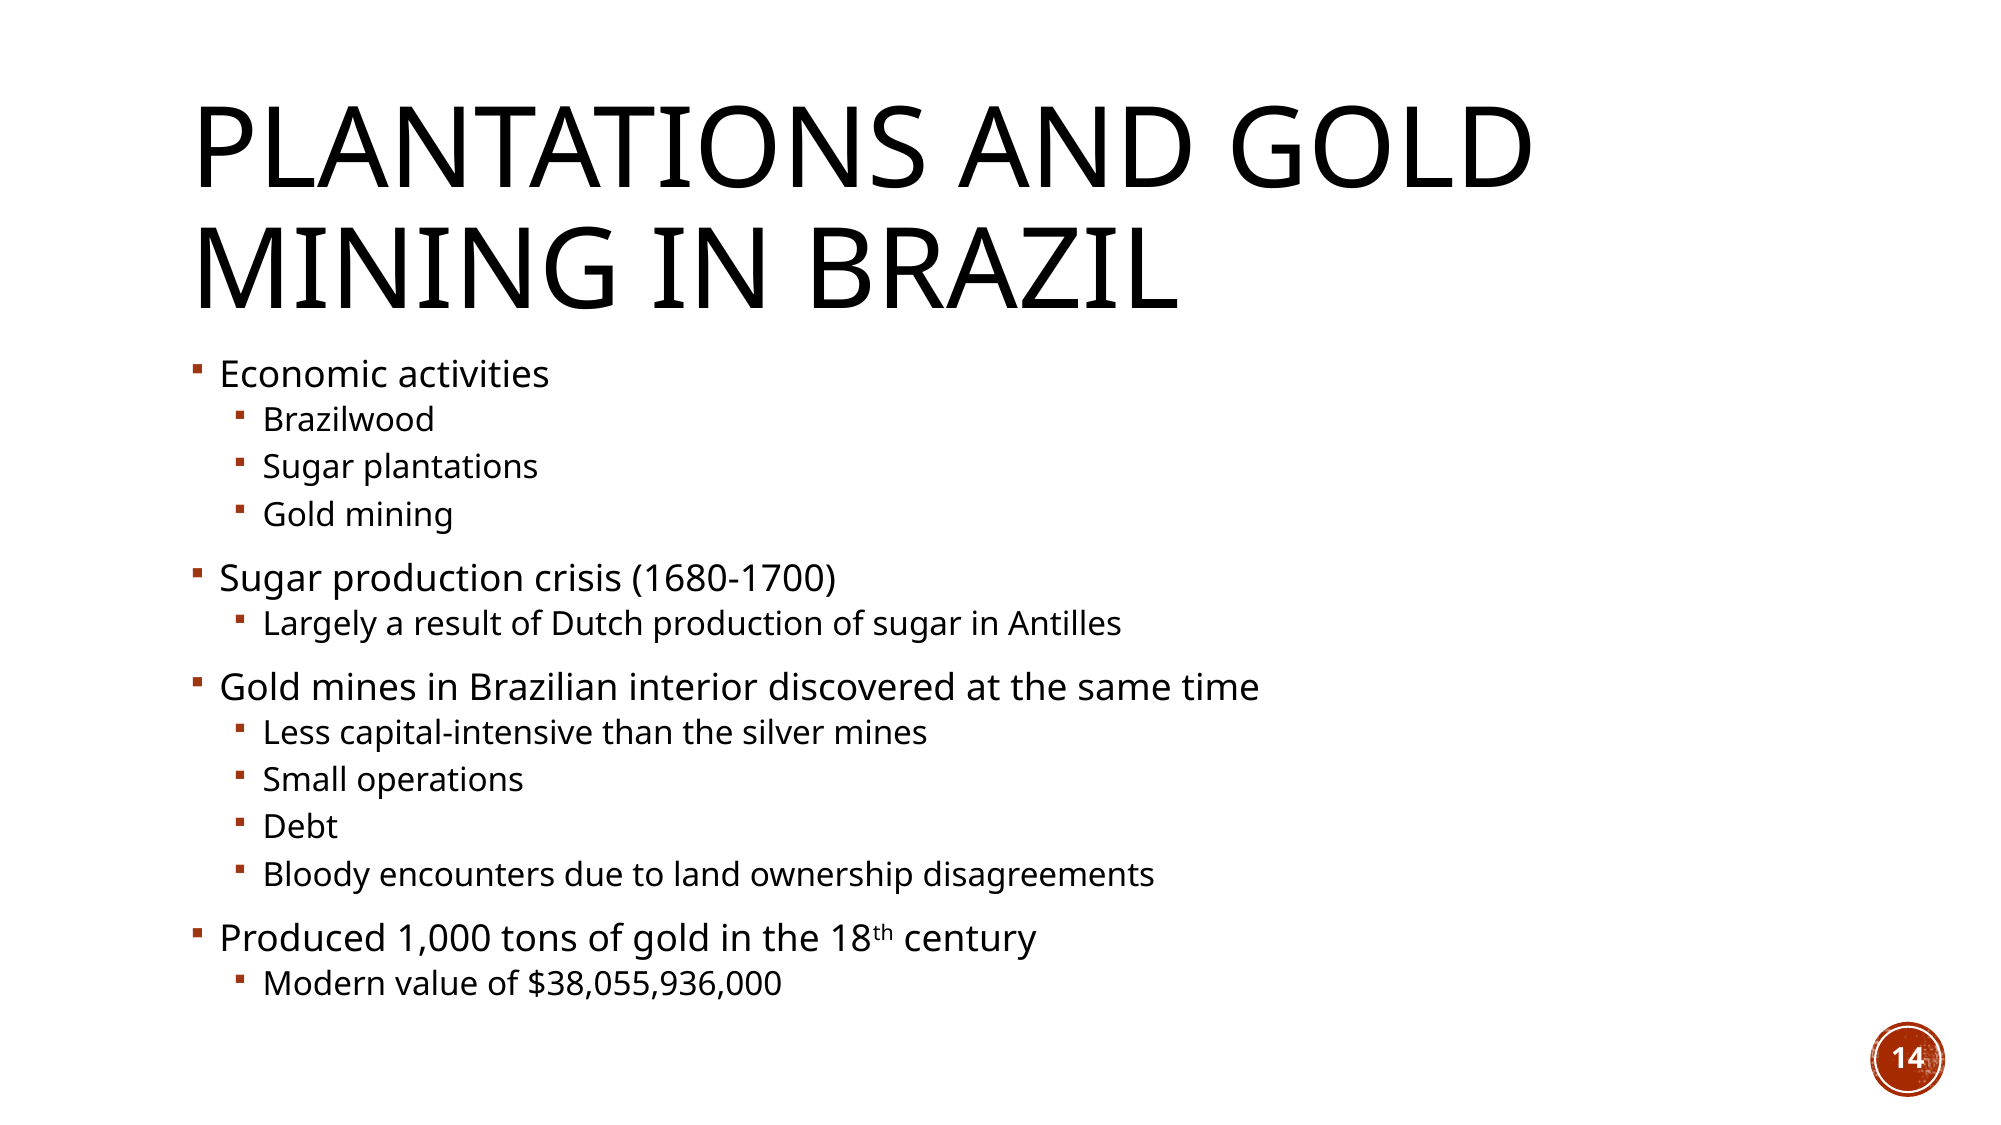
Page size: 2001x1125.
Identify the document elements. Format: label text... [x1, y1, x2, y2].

slide_number 14 [1855, 1028, 1961, 1089]
list Economic activities Brazilwood Sugar plantations Gold mining Sugar production crisis (1680-1700) Largely a result of Dutch production of sugar in Antilles Gold mines in Brazilian interior discovered at the same time Less capital-intensive than the silver mines Small operations Debt Bloody encounters due to land ownership disagreements Produced 1,000 tons of gold in the 18th century Modern value of $38,055,936,000 [175, 348, 1826, 1013]
title Plantations and Gold Mining in Brazil [175, 79, 1826, 344]
